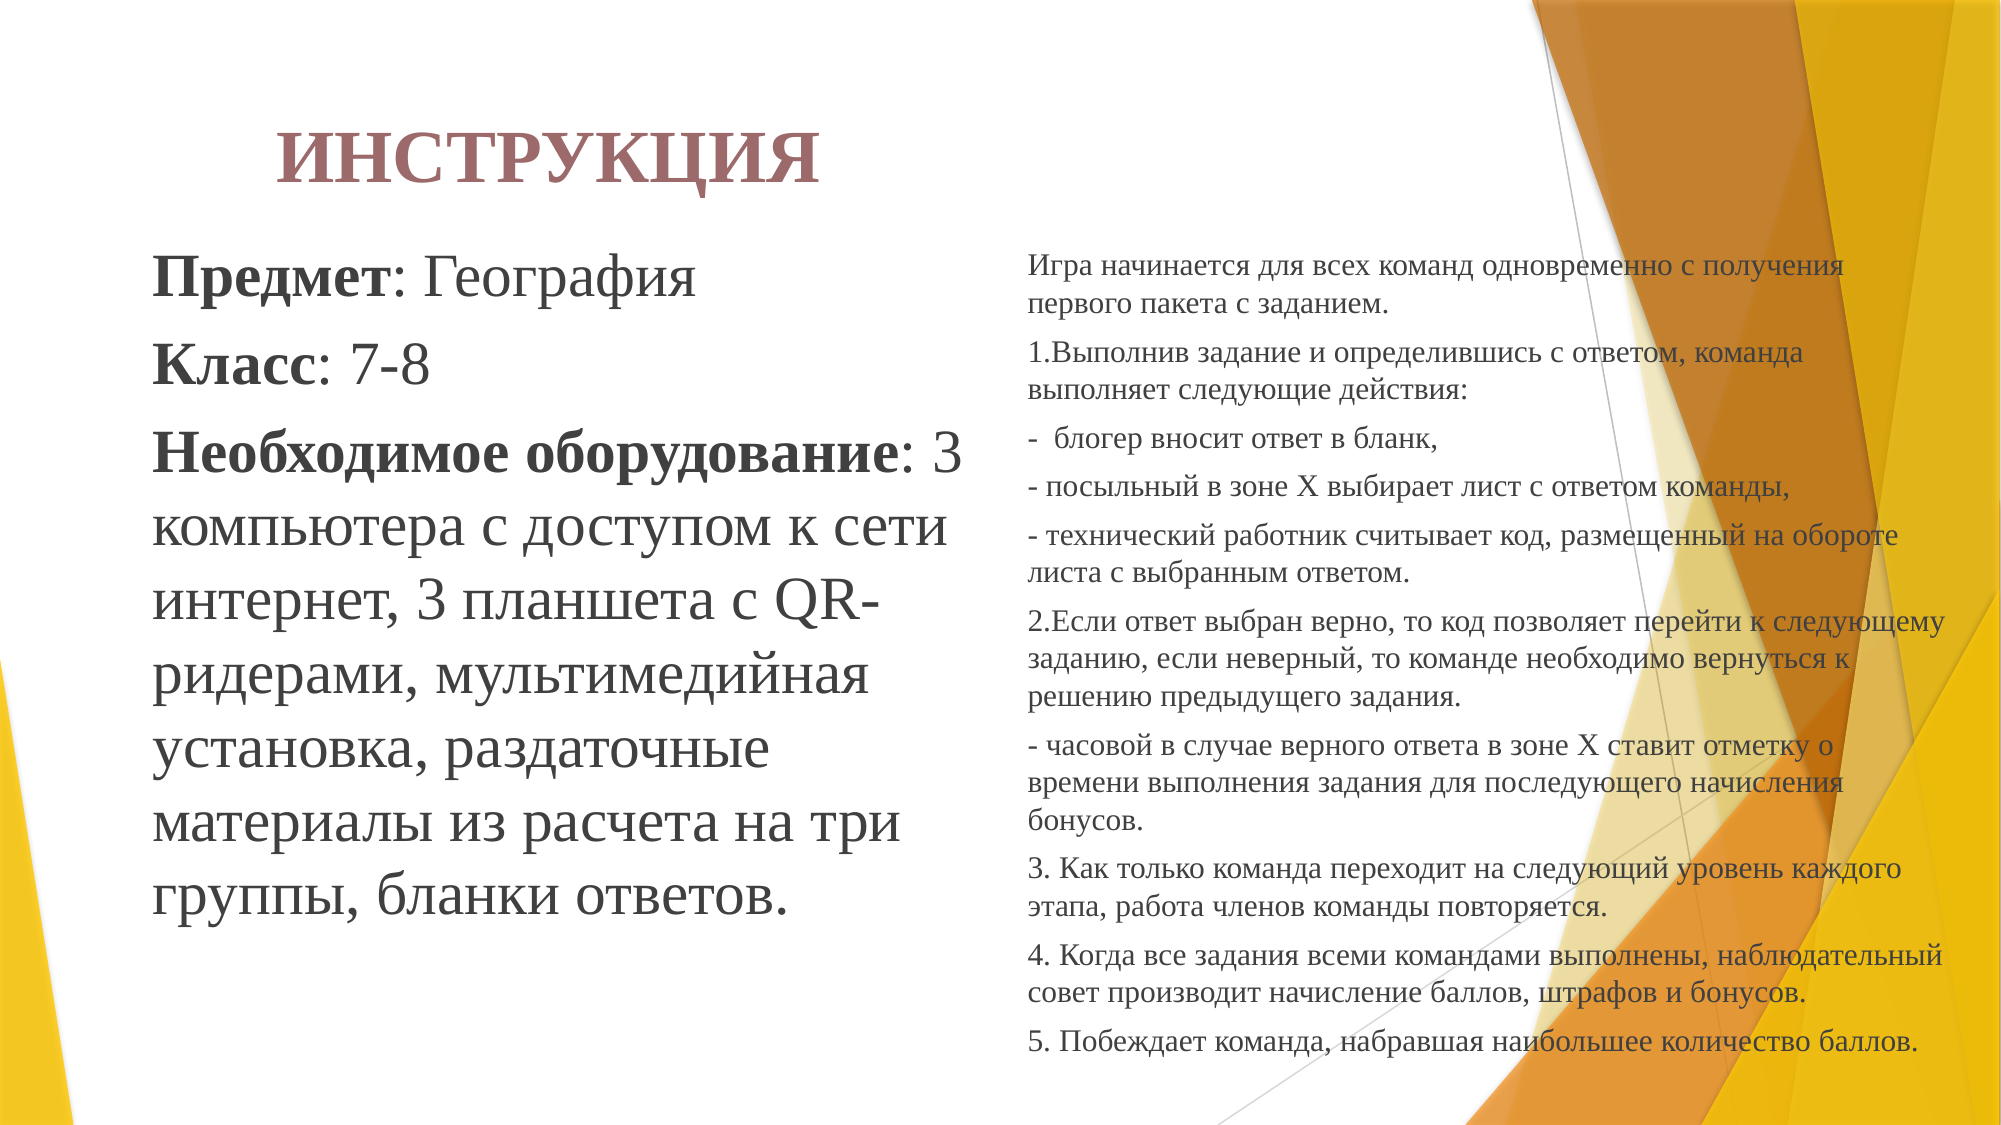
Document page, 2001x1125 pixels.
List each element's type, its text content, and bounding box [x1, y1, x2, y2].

title ИНСТРУКЦИЯ [111, 99, 1522, 317]
list Предмет: География Класс: 7-8 Необходимое оборудование: 3 компьютера с доступом к сети интернет, 3 планшета с QR-ридерами, мультимедийная установка, раздаточные материалы из расчета на три группы, бланки ответов. [137, 227, 988, 1014]
list Игра начинается для всех команд одновременно с получения первого пакета с заданием. 1.Выполнив задание и определившись с ответом, команда выполняет следующие действия: - блогер вносит ответ в бланк, - посыльный в зоне Х выбирает лист с ответом команды, - технический работник считывает код, размещенный на обороте листа с выбранным ответом. 2.Если ответ выбран верно, то код позволяет перейти к следующему заданию, если неверный, то команде необходимо вернуться к решению предыдущего задания. - часовой в случае верного ответа в зоне Х ставит отметку о времени выполнения задания для последующего начисления бонусов. 3. Как только команда переходит на следующий уровень каждого этапа, работа членов команды повторяется. 4. Когда все задания всеми командами выполнены, наблюдательный совет производит начисление баллов, штрафов и бонусов. 5. Побеждает команда, набравшая наибольшее количество баллов. [1012, 202, 1967, 1100]
